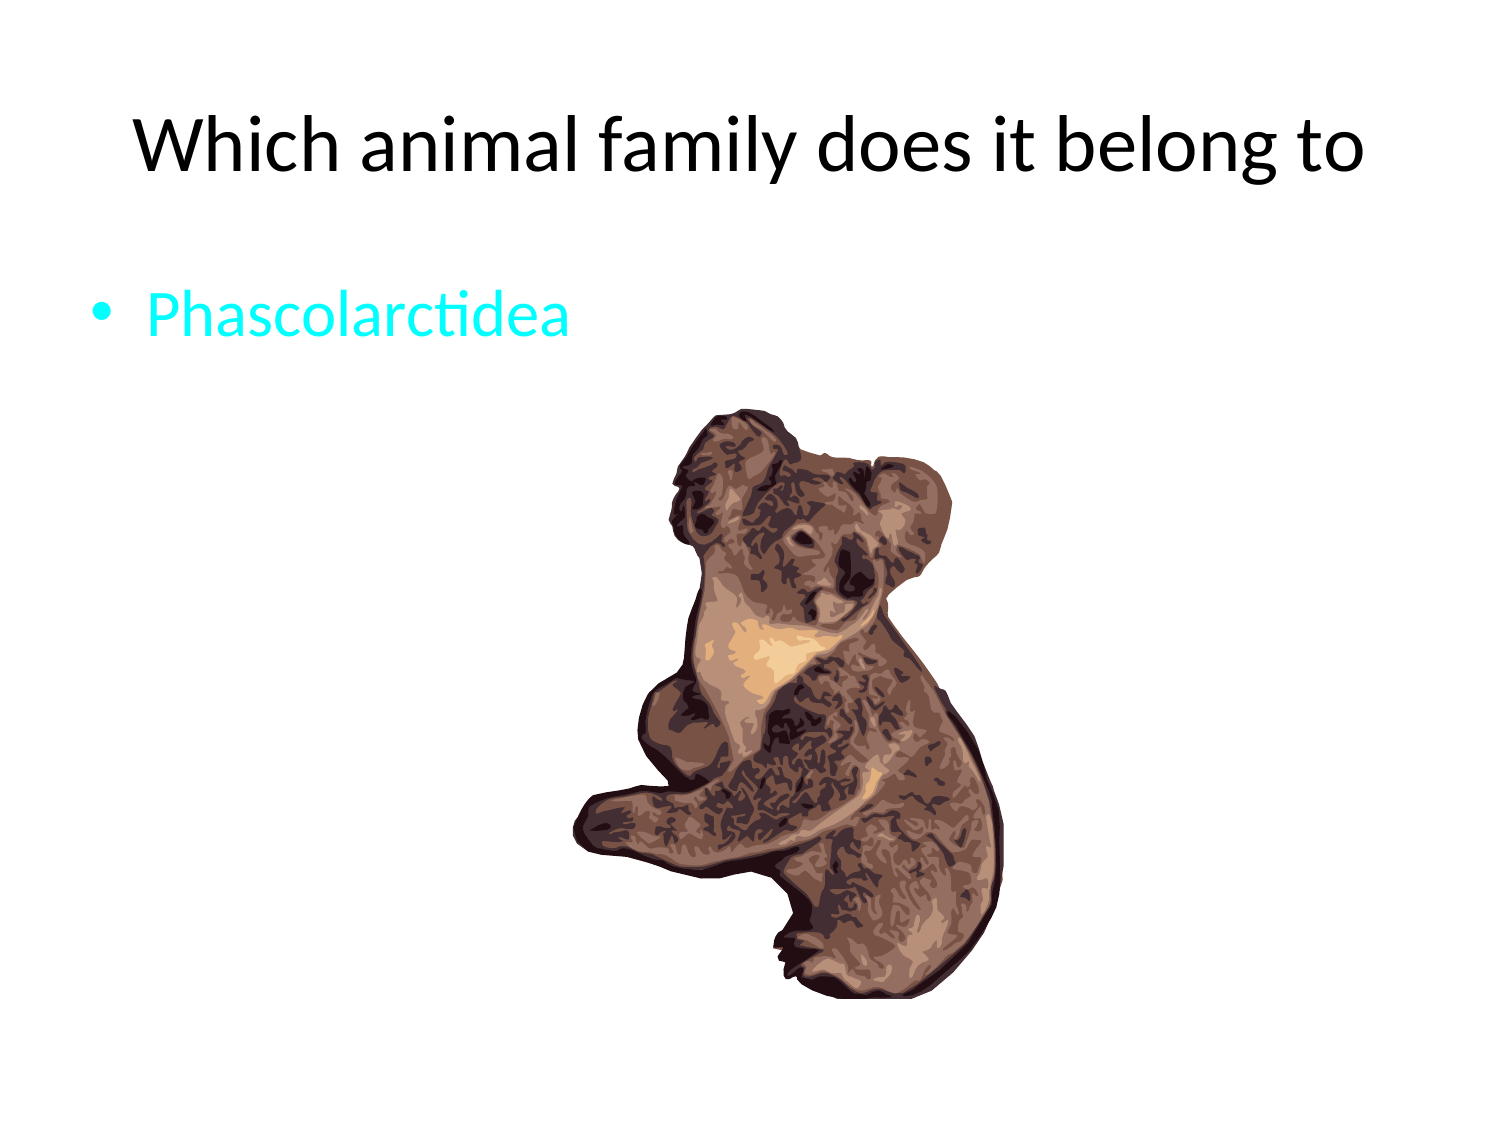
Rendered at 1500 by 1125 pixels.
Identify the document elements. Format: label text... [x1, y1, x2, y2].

title Which animal family does it belong to [75, 45, 1425, 233]
picture [572, 408, 1004, 999]
list Phascolarctidea [75, 262, 1425, 1005]
